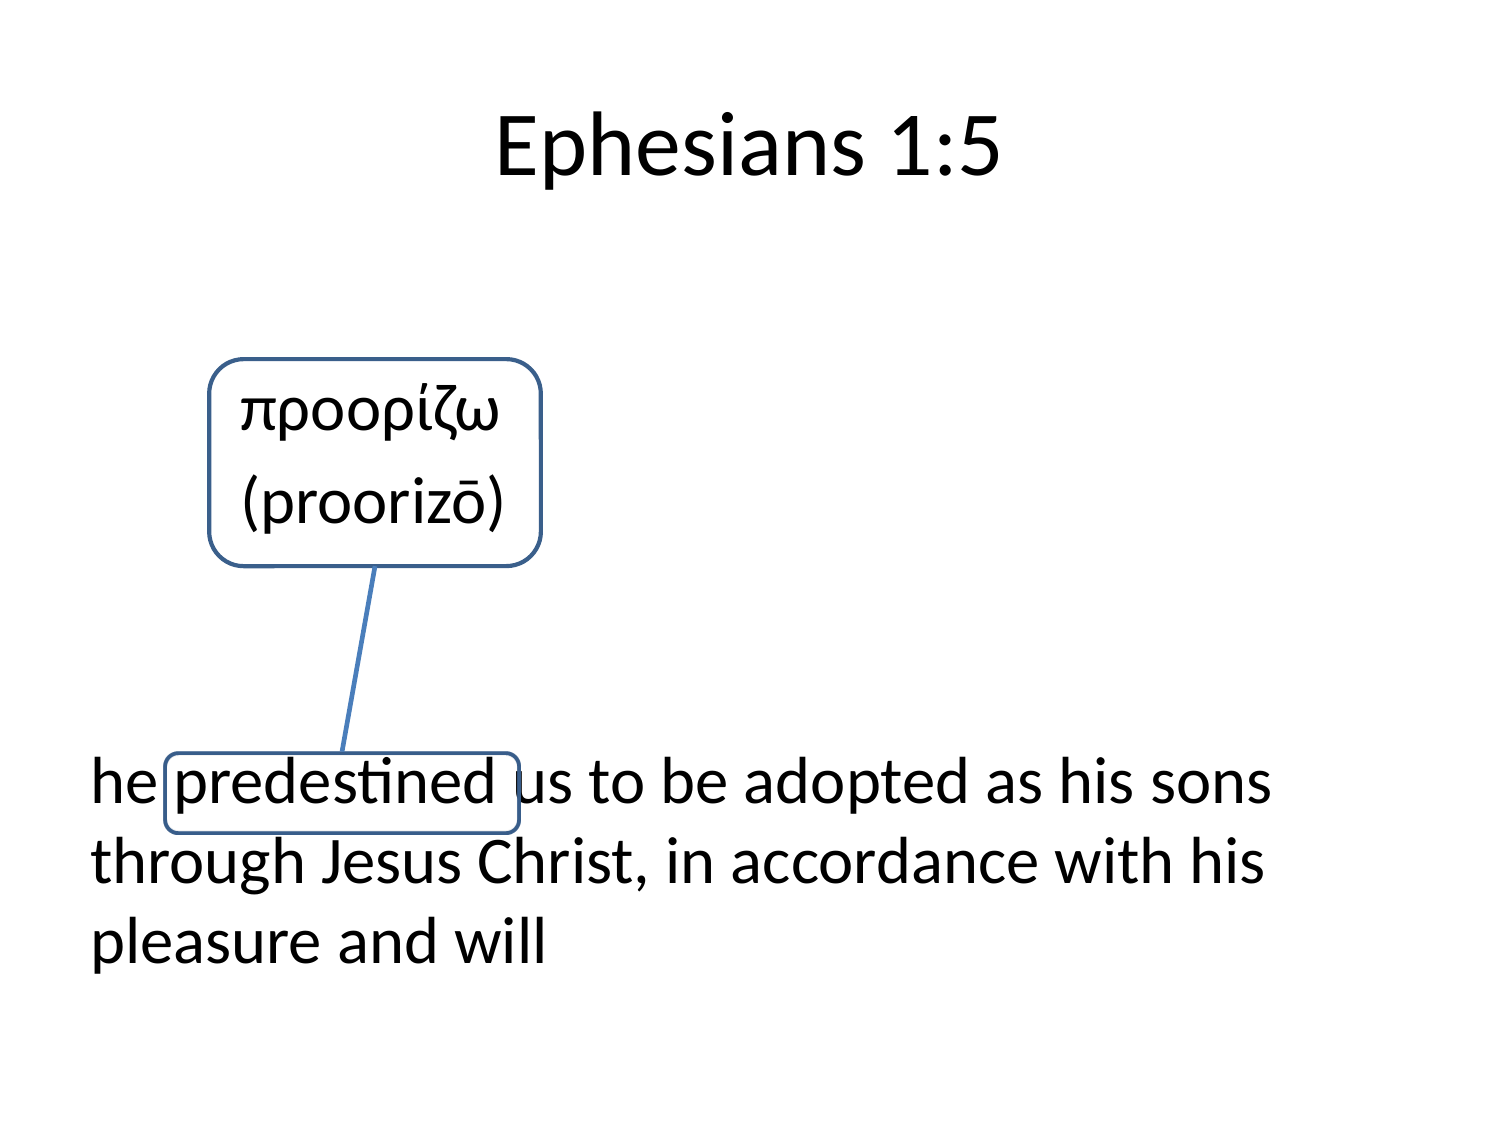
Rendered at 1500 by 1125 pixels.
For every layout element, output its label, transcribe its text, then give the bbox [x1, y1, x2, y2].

title Ephesians 1:5 [75, 45, 1425, 233]
list προορίζω (proorizō) he predestined us to be adopted as his sons through Jesus Christ, in accordance with his pleasure and will [75, 262, 1425, 1005]
text_box [207, 357, 543, 569]
picture [163, 751, 521, 835]
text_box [341, 565, 376, 752]
